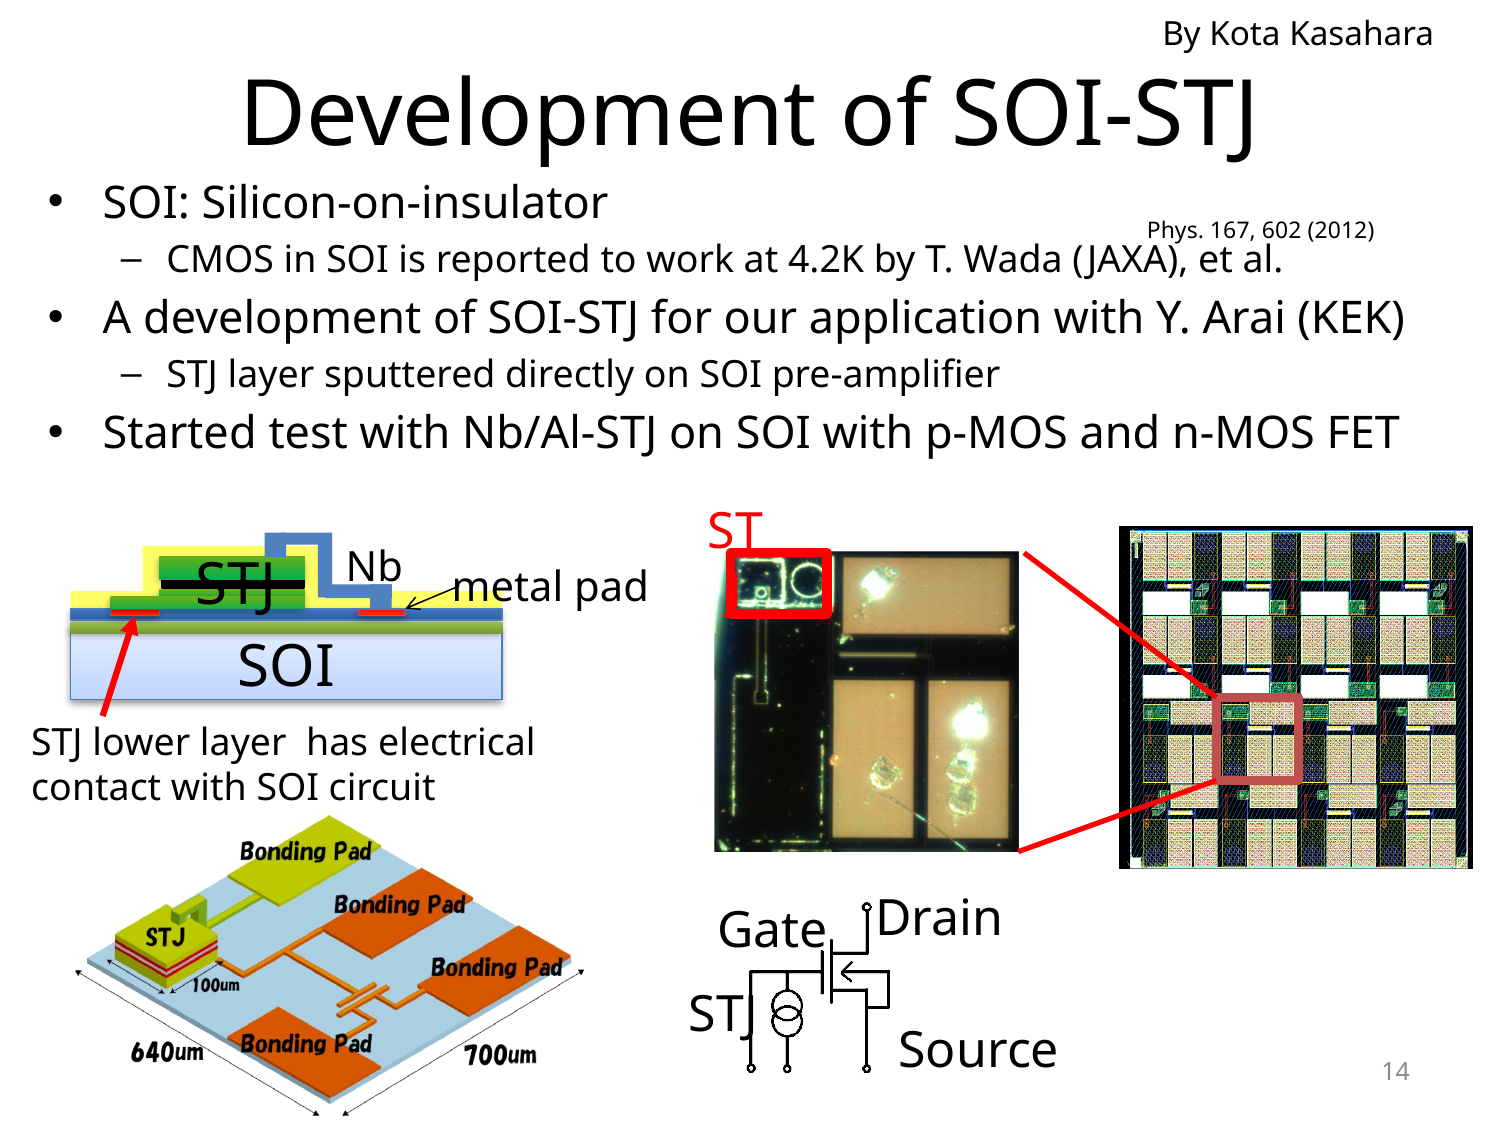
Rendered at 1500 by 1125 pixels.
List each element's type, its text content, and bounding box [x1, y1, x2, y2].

text_box STJ lower layer has electrical contact with SOI circuit [16, 710, 585, 815]
picture [1118, 526, 1473, 869]
text_box Phys. 167, 602 (2012) [1131, 208, 1412, 251]
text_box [102, 615, 136, 717]
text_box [651, 877, 1093, 1102]
picture [714, 551, 1019, 852]
slide_number 14 [1097, 1042, 1425, 1103]
picture [65, 815, 585, 1116]
list SOI: Silicon-on-insulator CMOS in SOI is reported to work at 4.2K by T. Wada (JAXA), et al. A development of SOI-STJ for our application with Y. Arai (KEK) STJ layer sputtered directly on SOI pre-amplifier Started test with Nb/Al-STJ on SOI with p-MOS and n-MOS FET [32, 165, 1451, 542]
text_box By Kota Kasahara [1114, 4, 1483, 60]
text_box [70, 532, 659, 700]
title Development of SOI-STJ [75, 45, 1425, 165]
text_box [1018, 780, 1217, 852]
text_box STJ [687, 491, 784, 627]
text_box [1023, 552, 1217, 698]
